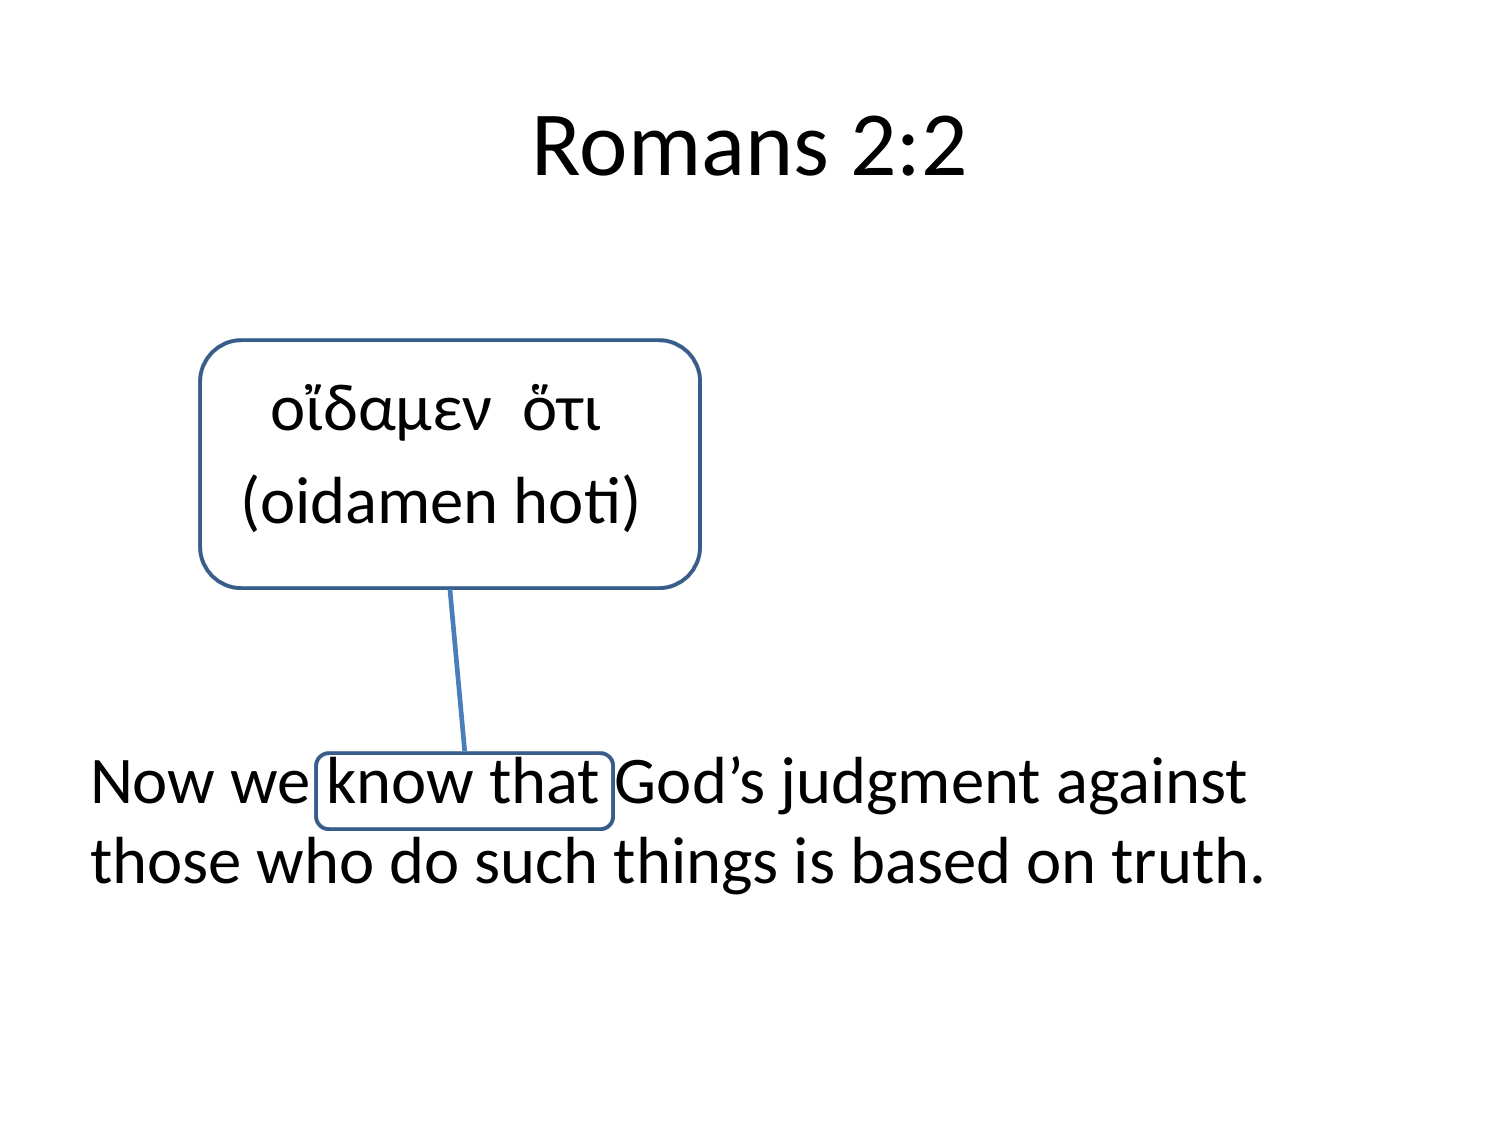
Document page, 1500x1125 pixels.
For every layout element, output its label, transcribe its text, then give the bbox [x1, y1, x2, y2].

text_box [449, 588, 465, 752]
picture [198, 337, 702, 590]
picture [314, 750, 615, 832]
title Romans 2:2 [75, 45, 1425, 233]
list οἴδαμεν ὅτι (oidamen hoti) Now we know that God’s judgment against those who do such things is based on truth. [75, 262, 1425, 1005]
